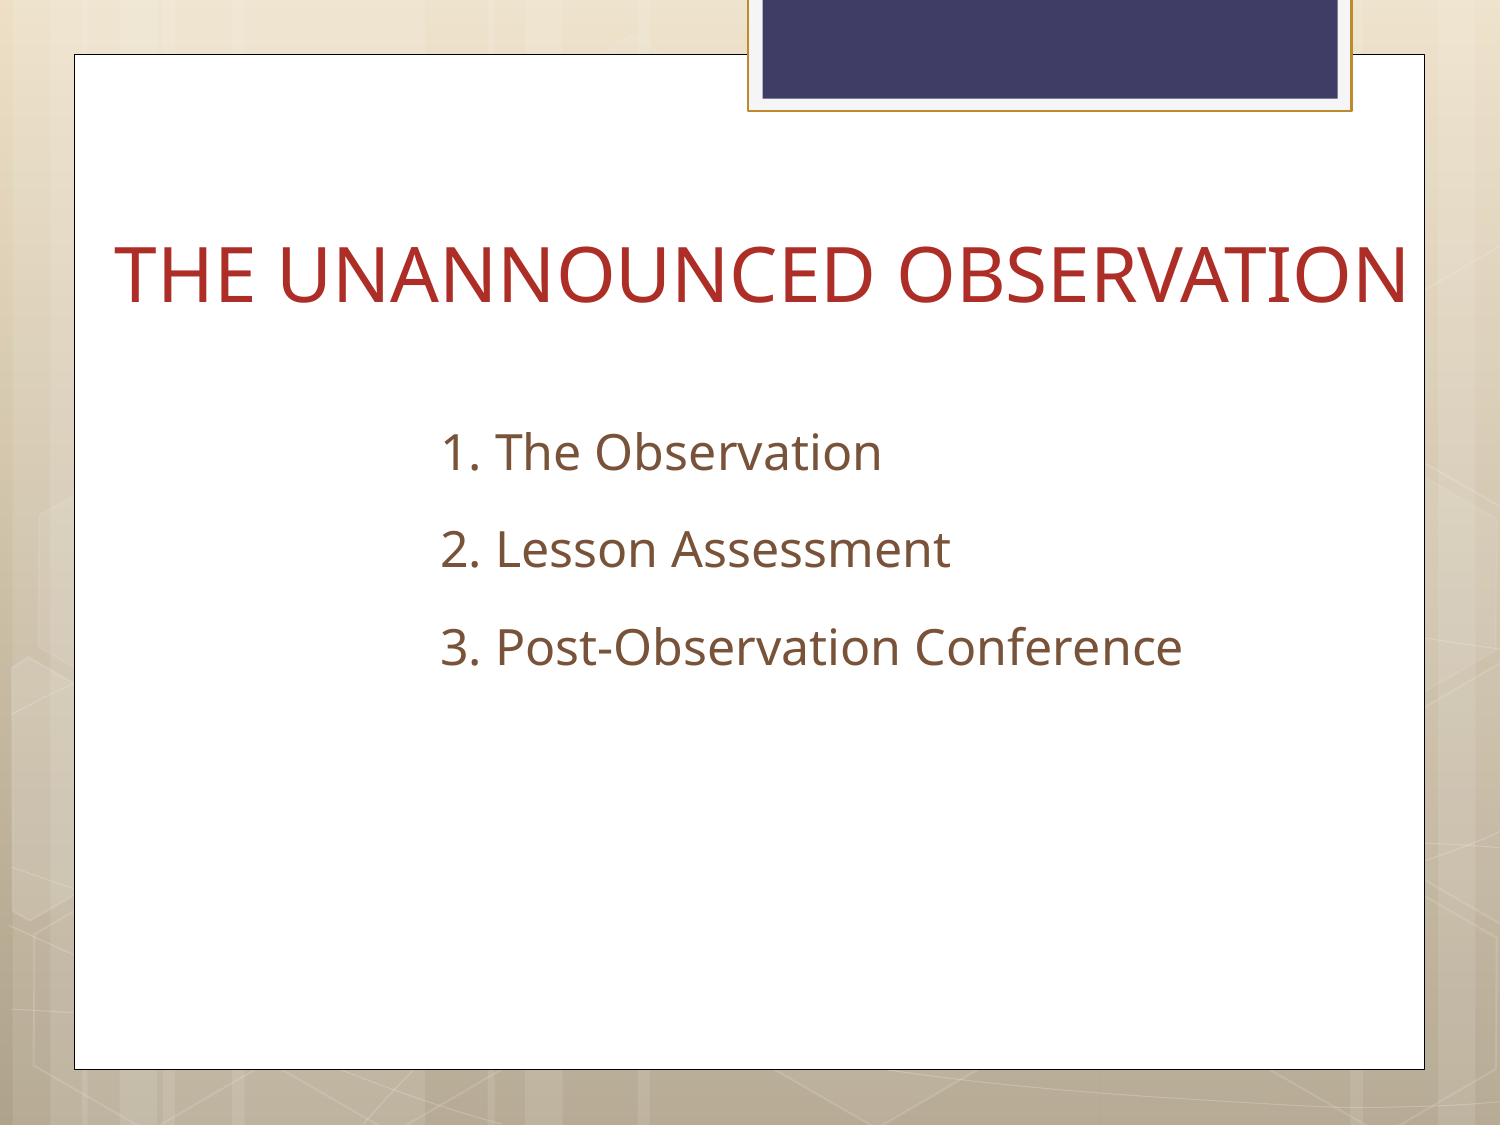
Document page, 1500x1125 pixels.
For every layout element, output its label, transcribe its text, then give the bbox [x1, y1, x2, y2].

list 1. The Observation 2. Lesson Assessment 3. Post-Observation Conference [425, 412, 1375, 888]
title THE UNANNOUNCED OBSERVATION [99, 137, 1443, 325]
